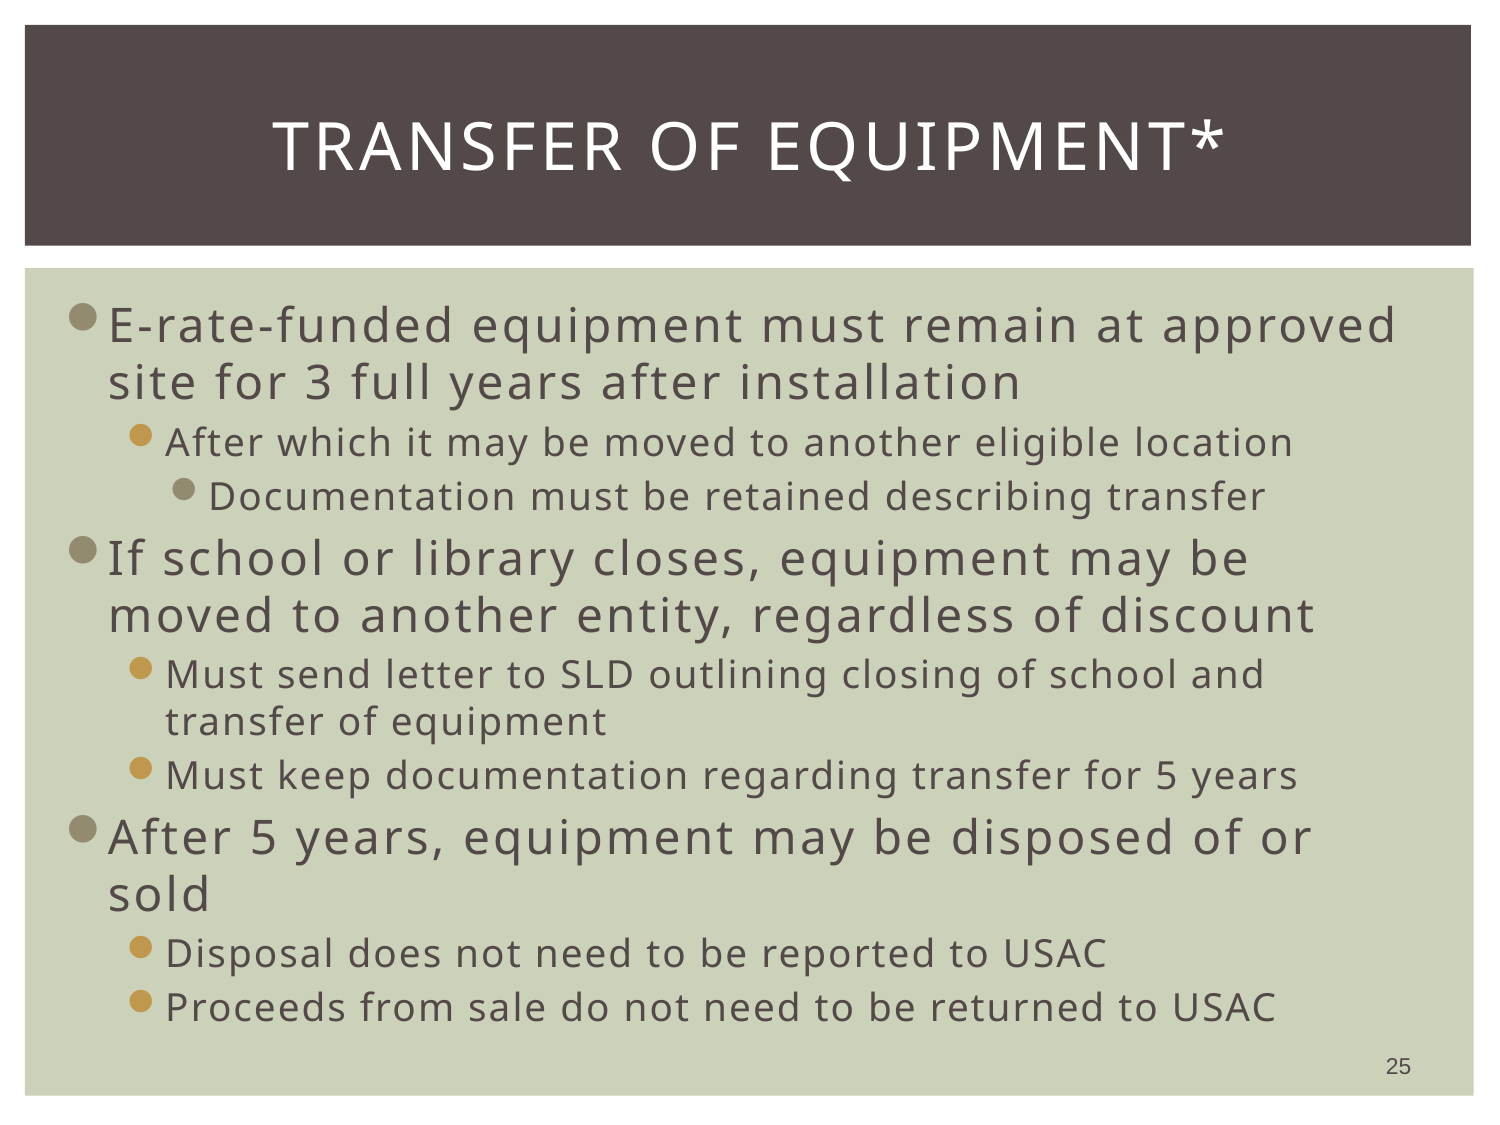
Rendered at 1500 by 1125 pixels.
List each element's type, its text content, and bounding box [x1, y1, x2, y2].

list E-rate-funded equipment must remain at approved site for 3 full years after installation After which it may be moved to another eligible location Documentation must be retained describing transfer If school or library closes, equipment may be moved to another entity, regardless of discount Must send letter to SLD outlining closing of school and transfer of equipment Must keep documentation regarding transfer for 5 years After 5 years, equipment may be disposed of or sold Disposal does not need to be reported to USAC Proceeds from sale do not need to be returned to USAC [50, 287, 1425, 1075]
slide_number 25 [1349, 1041, 1448, 1089]
title Transfer of Equipment* [75, 50, 1425, 238]
